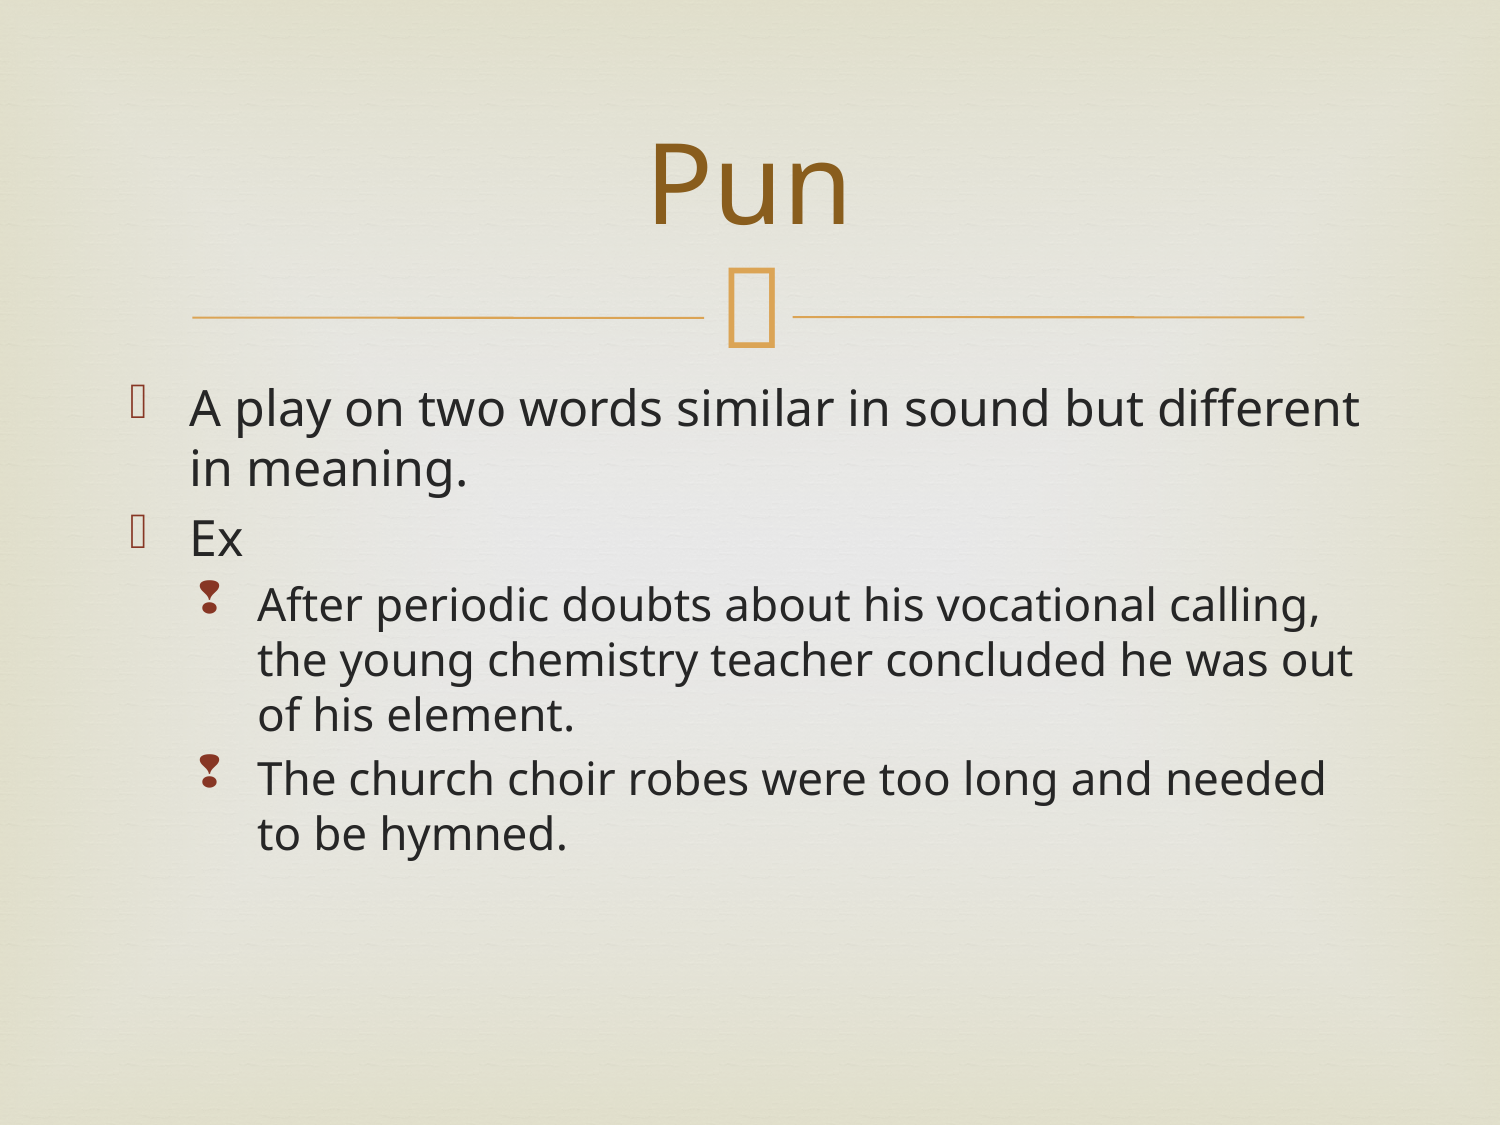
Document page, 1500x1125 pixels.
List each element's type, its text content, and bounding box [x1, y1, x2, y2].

title Pun [112, 93, 1386, 267]
list A play on two words similar in sound but different in meaning. Ex After periodic doubts about his vocational calling, the young chemistry teacher concluded he was out of his element. The church choir robes were too long and needed to be hymned. [114, 368, 1386, 1005]
